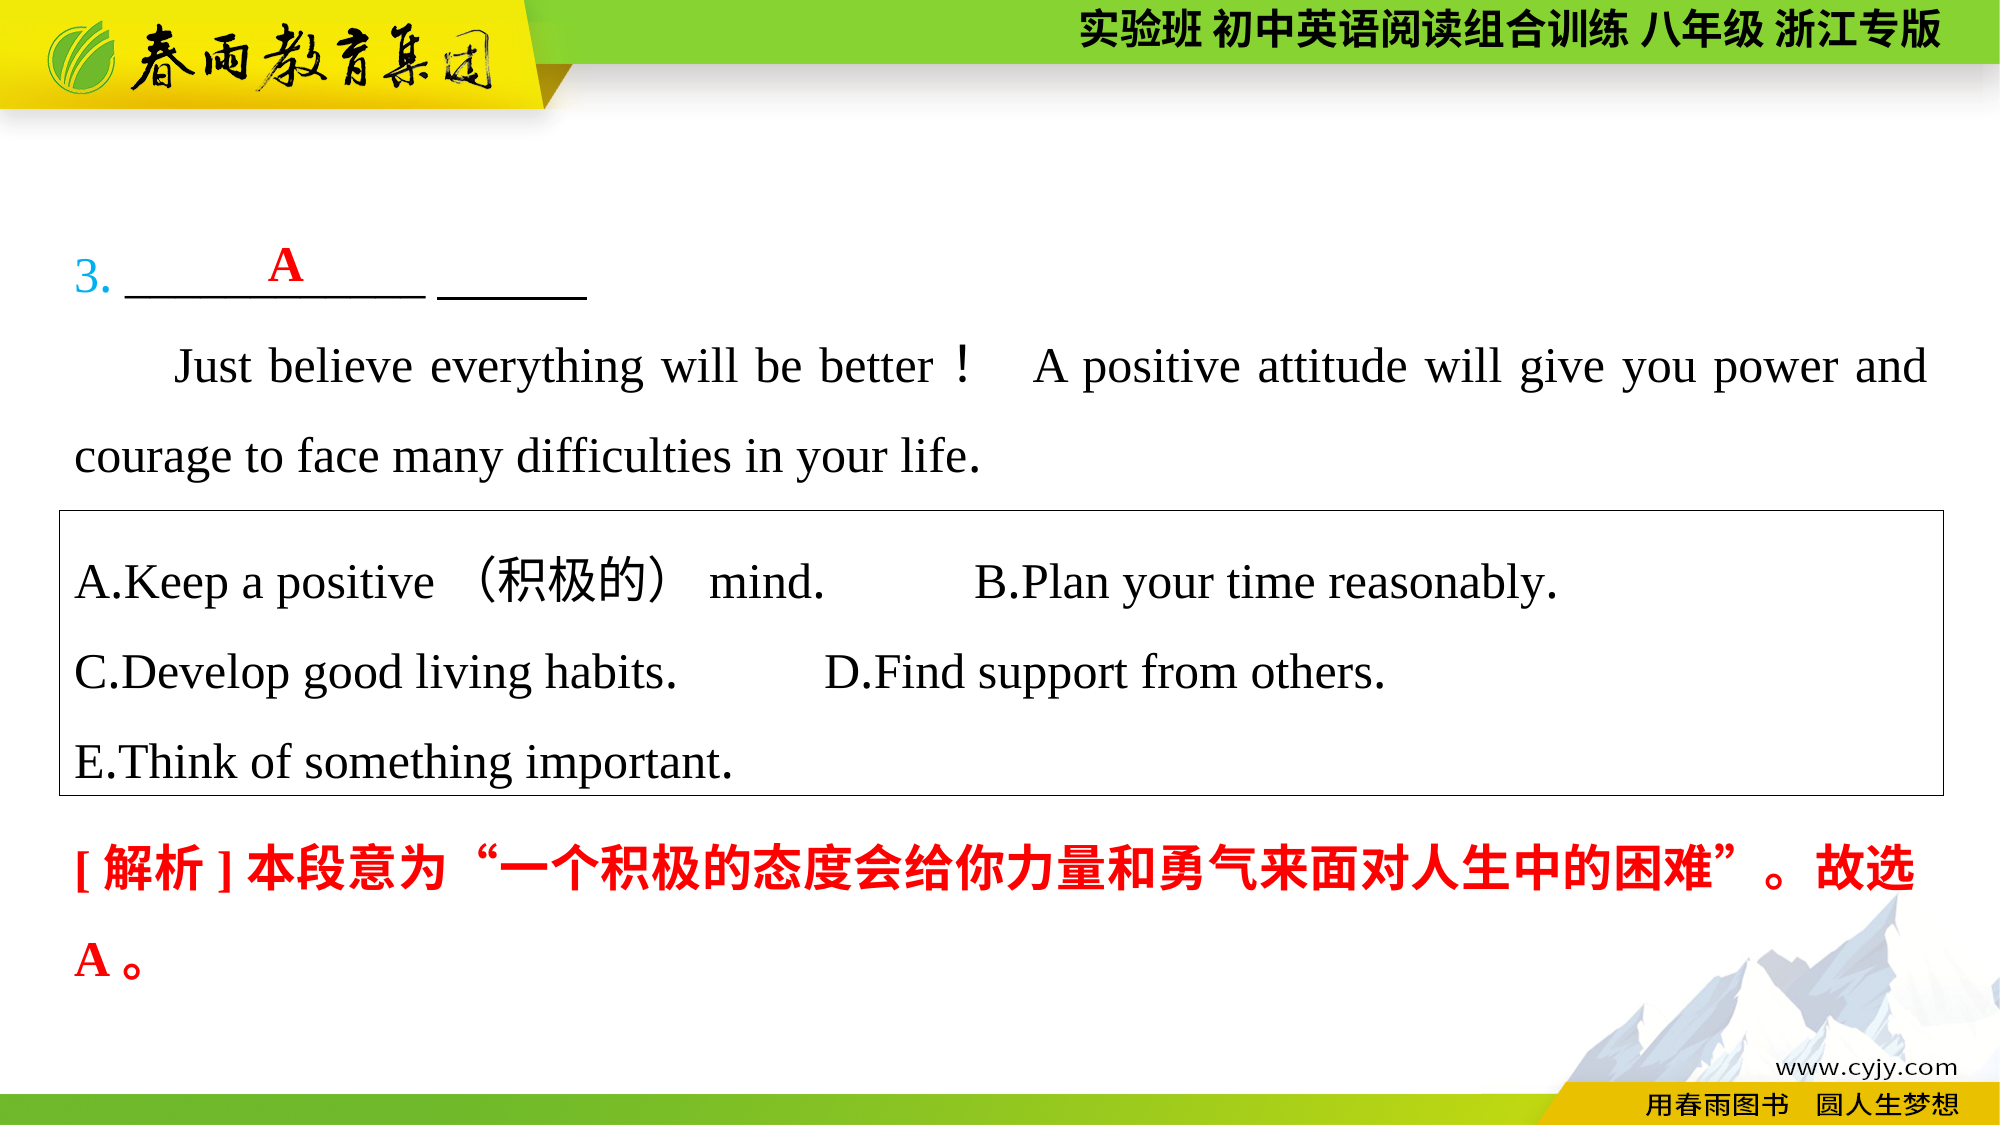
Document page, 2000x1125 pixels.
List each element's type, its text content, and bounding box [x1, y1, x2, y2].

text_box A.Keep a positive（积极的）mind. B.Plan your time reasonably. C.Develop good living habits. D.Find support from others. E.Think of something important. [59, 510, 1944, 796]
picture [0, 0, 2000, 1125]
text_box [解析]本段意为“一个积极的态度会给你力量和勇气来面对人生中的困难”。故选A。 [59, 798, 1944, 994]
list 3. ____________ Just believe everything will be better！ A positive attitude will give you power and courage to face many difficulties in your life. [59, 205, 1944, 493]
text_box A [253, 224, 319, 300]
